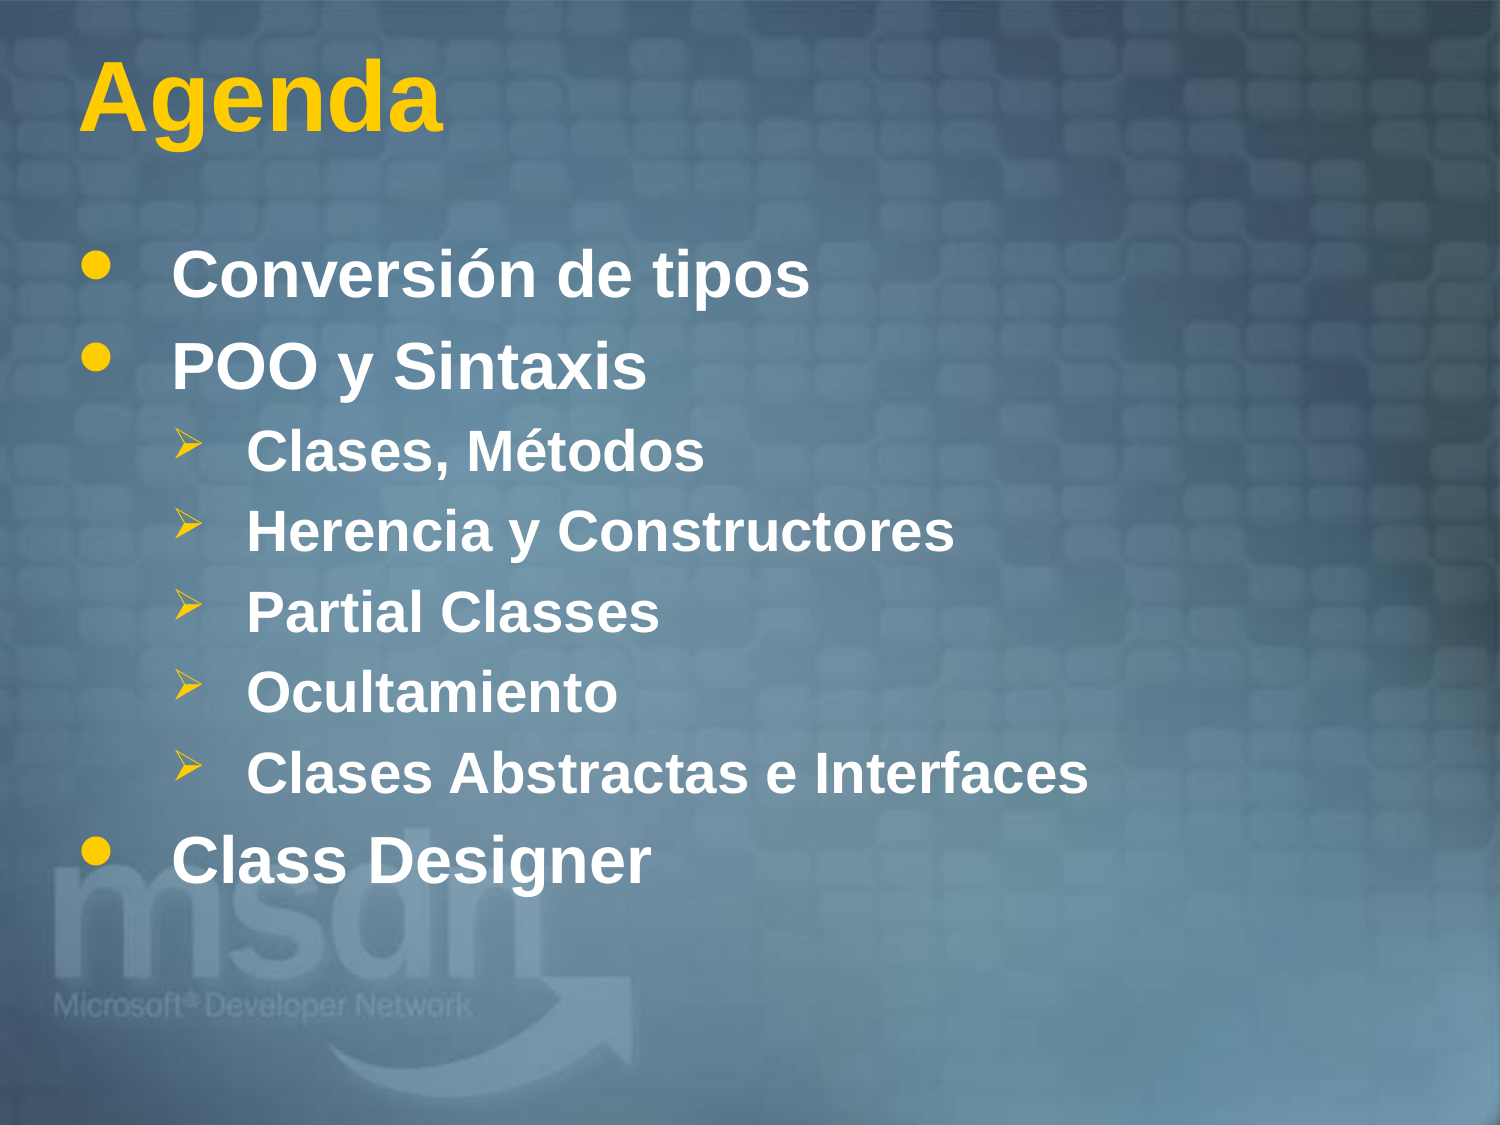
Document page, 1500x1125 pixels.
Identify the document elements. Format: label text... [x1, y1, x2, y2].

picture [0, 0, 1500, 1125]
title Agenda [62, 37, 1469, 161]
list Conversión de tipos POO y Sintaxis Clases, Métodos Herencia y Constructores Partial Classes Ocultamiento Clases Abstractas e Interfaces Class Designer [62, 232, 1470, 932]
